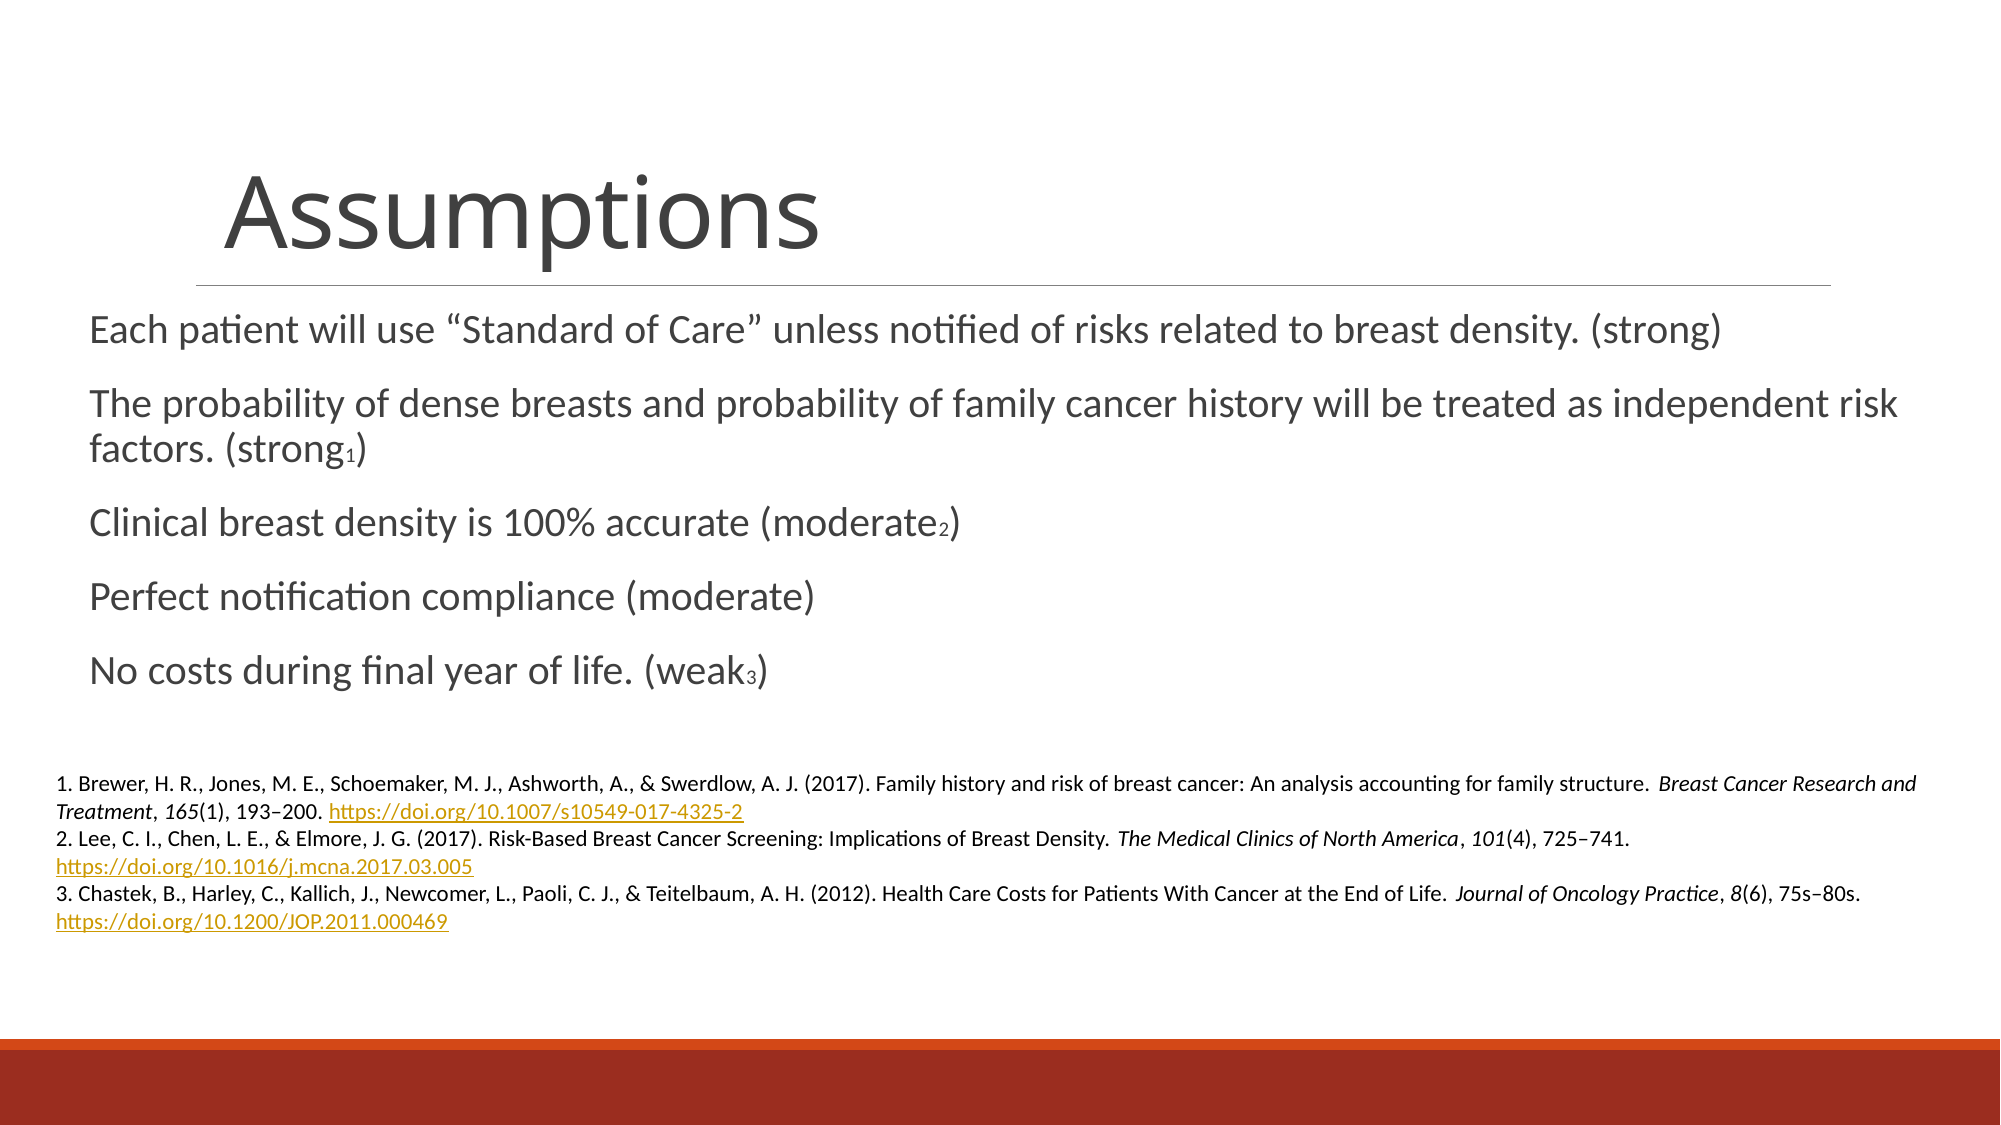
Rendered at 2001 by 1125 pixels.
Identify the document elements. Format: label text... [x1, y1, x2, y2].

text_box 1. Brewer, H. R., Jones, M. E., Schoemaker, M. J., Ashworth, A., & Swerdlow, A. J. (2017). Family history and risk of breast cancer: An analysis accounting for family structure. Breast Cancer Research and Treatment, 165(1), 193–200. https://doi.org/10.1007/s10549-017-4325-2 2. Lee, C. I., Chen, L. E., & Elmore, J. G. (2017). Risk-Based Breast Cancer Screening: Implications of Breast Density. The Medical Clinics of North America, 101(4), 725–741. https://doi.org/10.1016/j.mcna.2017.03.005 3. Chastek, B., Harley, C., Kallich, J., Newcomer, L., Paoli, C. J., & Teitelbaum, A. H. (2012). Health Care Costs for Patients With Cancer at the End of Life. Journal of Oncology Practice, 8(6), 75s–80s. https://doi.org/10.1200/JOP.2011.000469 [40, 761, 1935, 969]
list Each patient will use “Standard of Care” unless notified of risks related to breast density. (strong) The probability of dense breasts and probability of family cancer history will be treated as independent risk factors. (strong1) Clinical breast density is 100% accurate (moderate2) Perfect notification compliance (moderate) No costs during final year of life. (weak3) [74, 299, 2000, 716]
title Assumptions [209, 59, 1935, 277]
